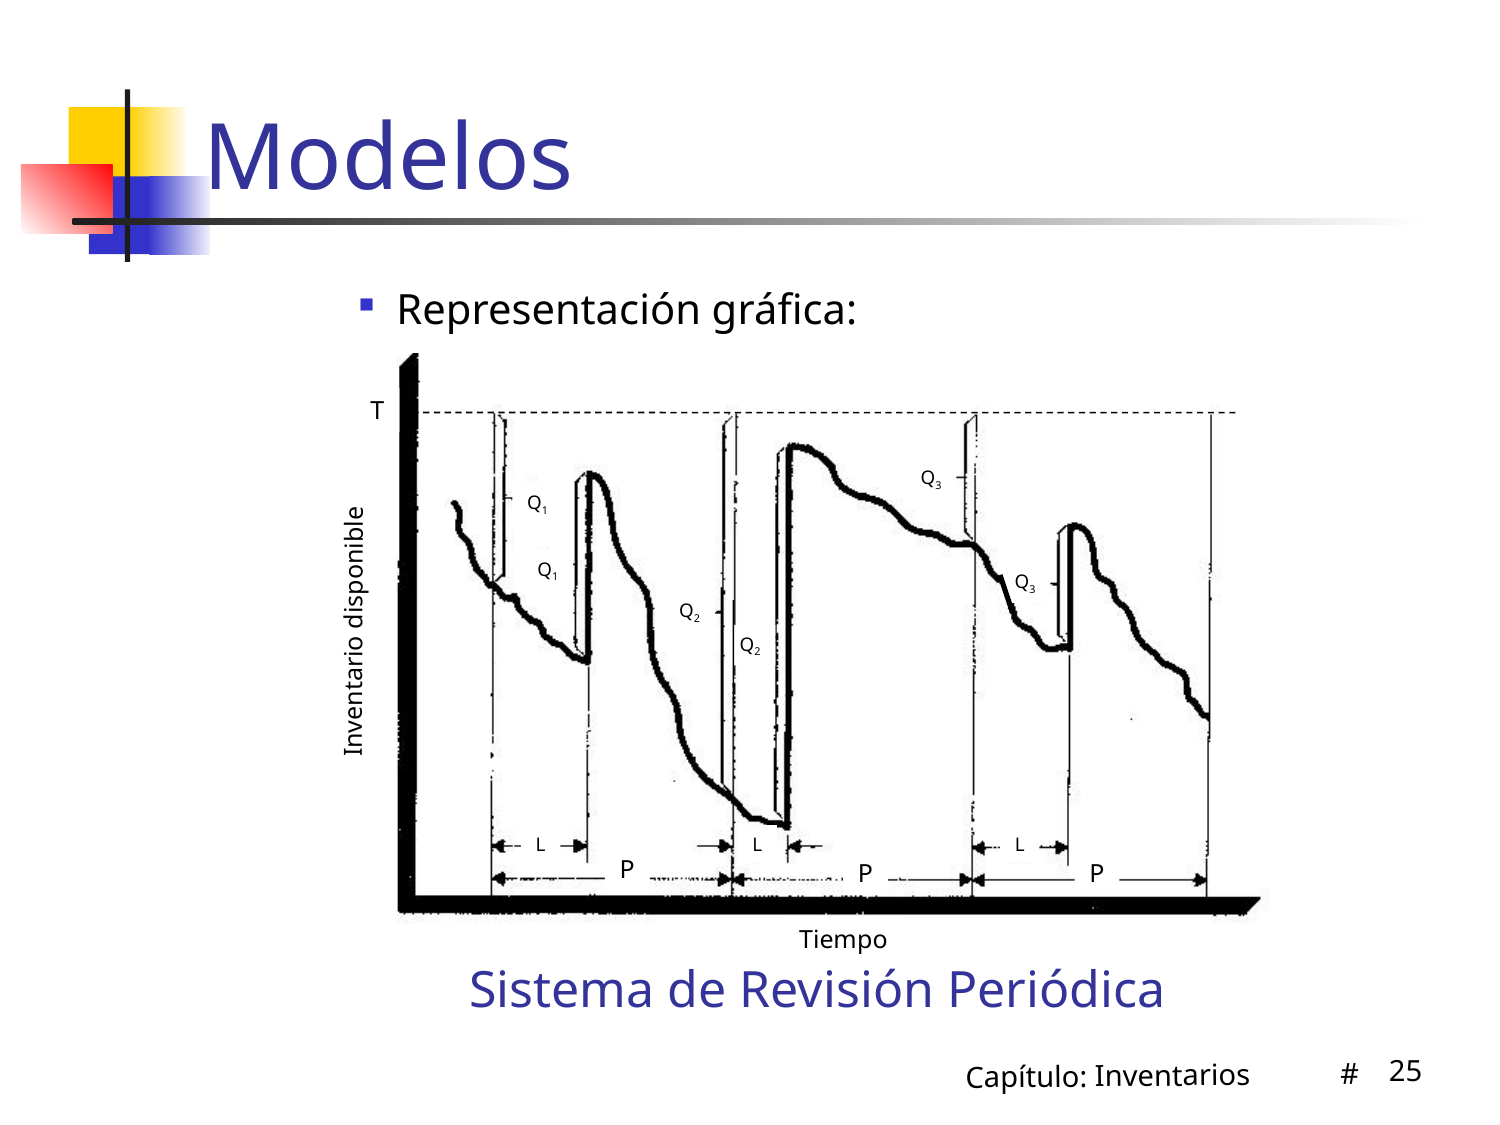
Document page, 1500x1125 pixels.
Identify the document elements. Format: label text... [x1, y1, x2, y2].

picture [339, 353, 1272, 960]
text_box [329, 387, 1238, 962]
list Representación gráfica: [193, 274, 1470, 1007]
footer Capítulo: Inventarios # [923, 1028, 1402, 1108]
slide_number 25 [1124, 1024, 1438, 1101]
text_box Sistema de Revisión Periódica [454, 970, 1181, 1025]
title Modelos [188, 27, 1468, 216]
